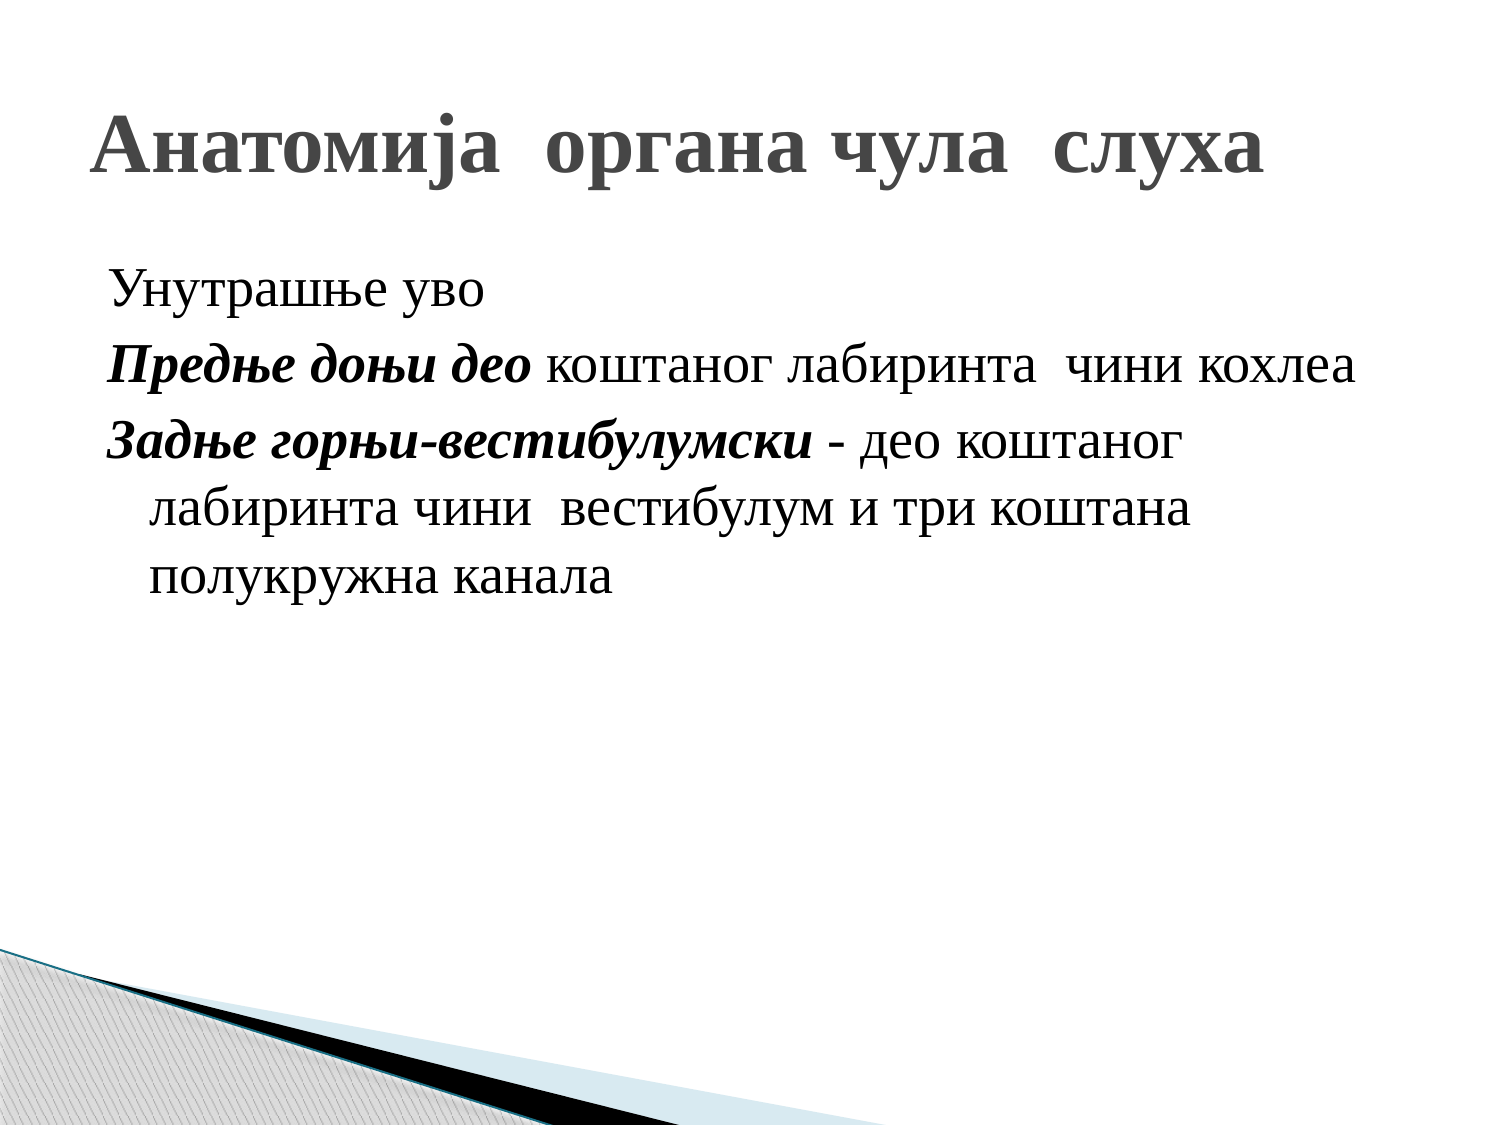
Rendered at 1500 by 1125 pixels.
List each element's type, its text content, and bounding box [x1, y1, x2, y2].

title Анатомија органа чула слуха [75, 45, 1425, 233]
list Унутрашње уво Предње доњи део коштаног лабиринта чини кохлеа Задње горњи-вестибулумски - део коштаног лабиринта чини вестибулум и три коштана полукружна канала [74, 242, 1426, 986]
